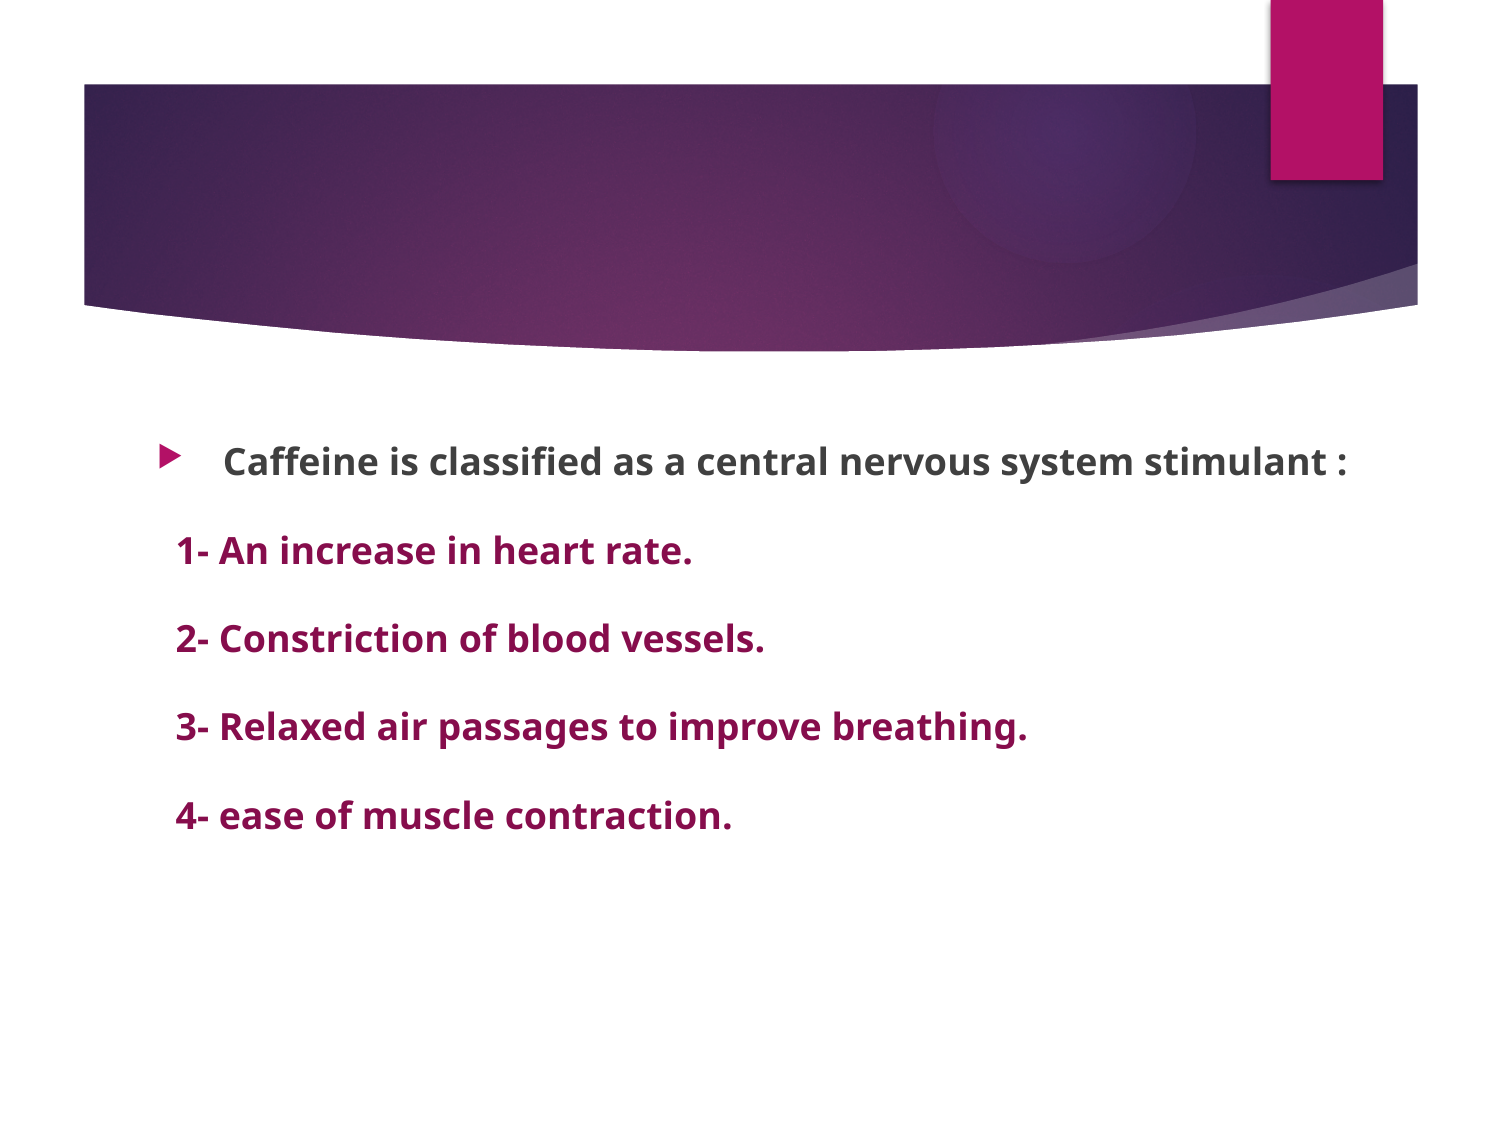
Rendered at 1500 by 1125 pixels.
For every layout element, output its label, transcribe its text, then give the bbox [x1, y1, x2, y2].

list Caffeine is classified as a central nervous system stimulant : 1- An increase in heart rate. 2- Constriction of blood vessels. 3- Relaxed air passages to improve breathing. 4- ease of muscle contraction. [141, 408, 1388, 1000]
